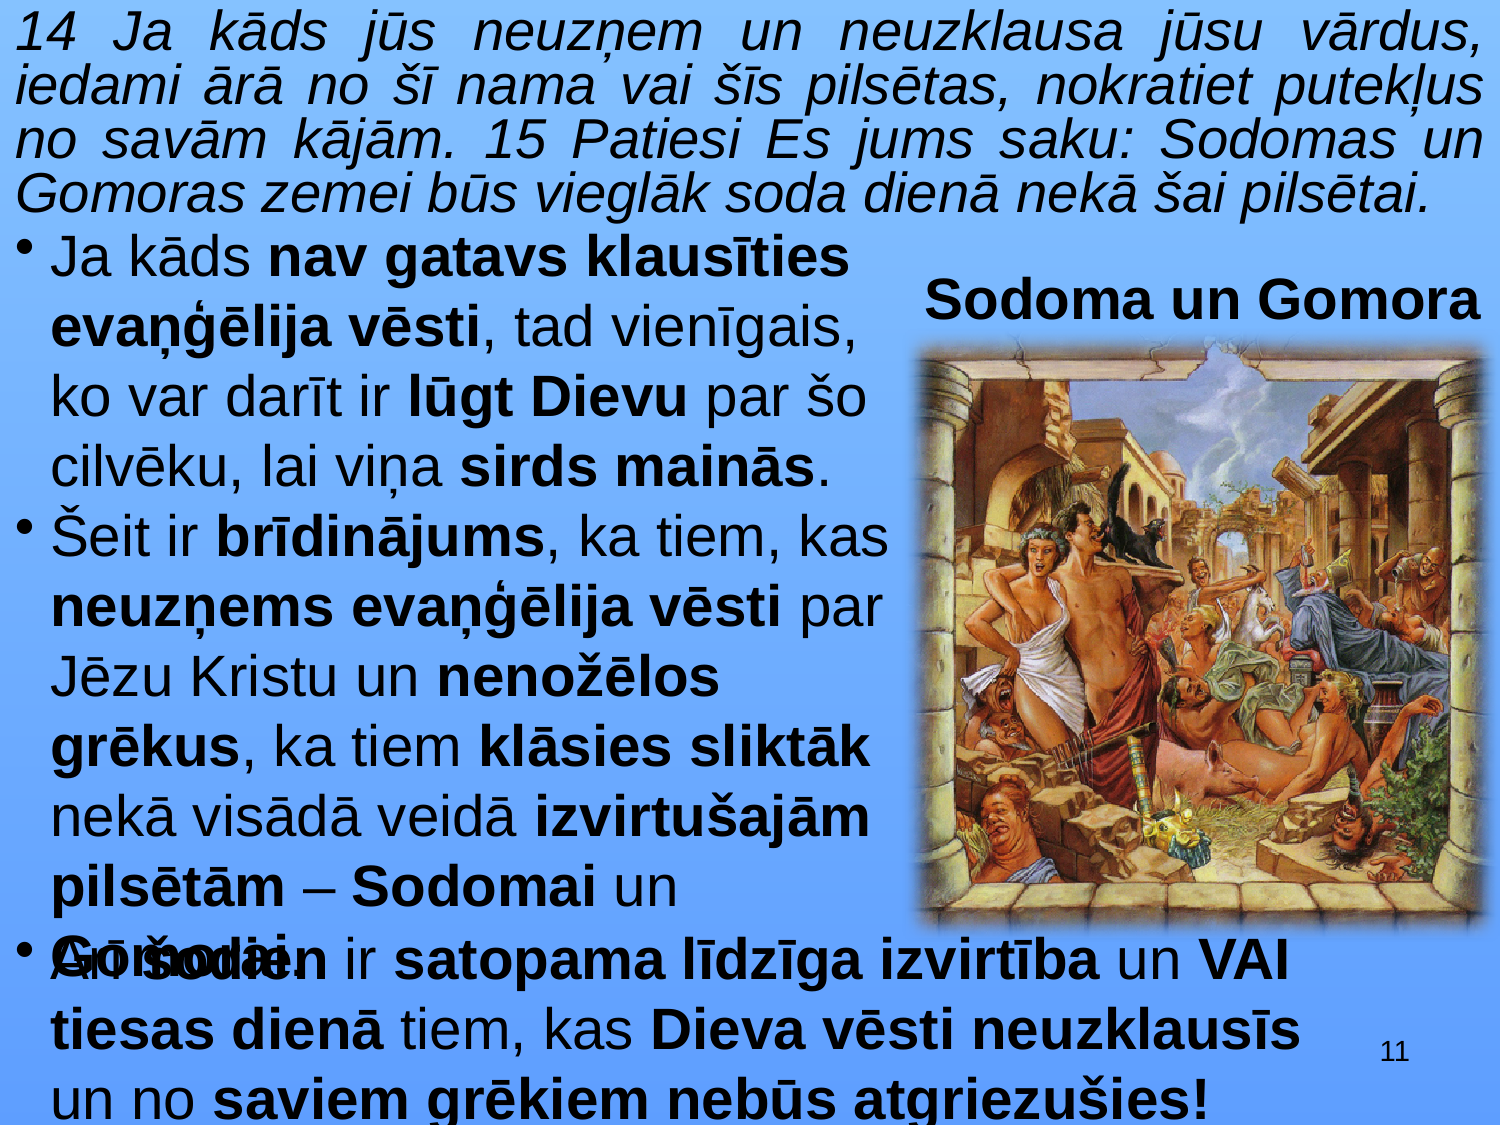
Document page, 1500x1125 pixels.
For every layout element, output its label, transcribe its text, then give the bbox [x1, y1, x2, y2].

picture [902, 327, 1500, 943]
list 14 Ja kāds jūs neuzņem un neuzklausa jūsu vārdus, iedami ārā no šī nama vai šīs pilsētas, nokratiet putekļus no savām kājām. 15 Patiesi Es jums saku: Sodomas un Gomoras zemei būs vieglāk soda dienā nekā šai pilsētai. [0, 0, 1500, 178]
slide_number 11 [1372, 1024, 1426, 1103]
text_box Sodoma un Gomora [910, 253, 1497, 326]
text_box Arī šodien ir satopama līdzīga izvirtība un VAI tiesas dienā tiem, kas Dieva vēsti neuzklausīs un no saviem grēkiem nebūs atgriezušies! [0, 914, 1372, 1125]
text_box Ja kāds nav gatavs klausīties evaņģēlija vēsti, tad vienīgais, ko var darīt ir lūgt Dievu par šo cilvēku, lai viņa sirds mainās. Šeit ir brīdinājums, ka tiem, kas neuzņems evaņģēlija vēsti par Jēzu Kristu un nenožēlos grēkus, ka tiem klāsies sliktāk nekā visādā veidā izvirtušajām pilsētām – Sodomai un Gomorai. [0, 210, 938, 914]
